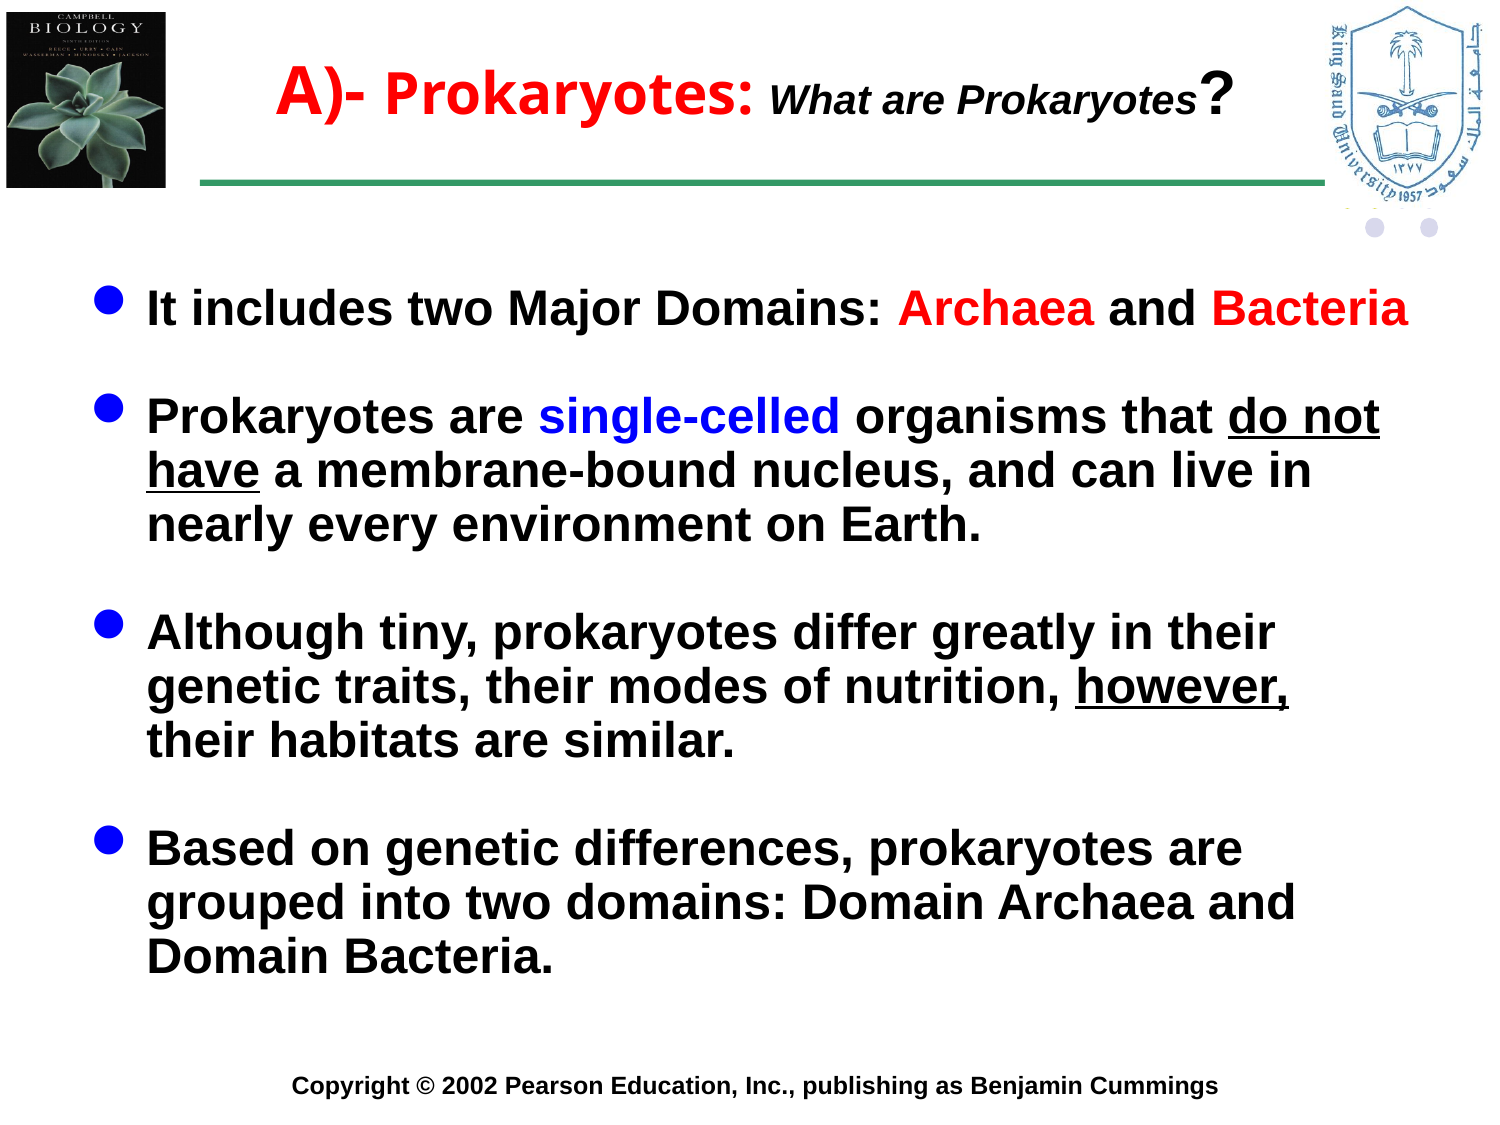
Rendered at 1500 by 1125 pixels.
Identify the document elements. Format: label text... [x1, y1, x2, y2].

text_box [5, 0, 1488, 209]
list It includes two Major Domains: Archaea and Bacteria Prokaryotes are single-celled organisms that do not have a membrane-bound nucleus, and can live in nearly every environment on Earth. Although tiny, prokaryotes differ greatly in their genetic traits, their modes of nutrition, however, their habitats are similar. Based on genetic differences, prokaryotes are grouped into two domains: Domain Archaea and Domain Bacteria. [75, 275, 1425, 1025]
text_box Copyright © 2002 Pearson Education, Inc., publishing as Benjamin Cummings [49, 1062, 1463, 1125]
